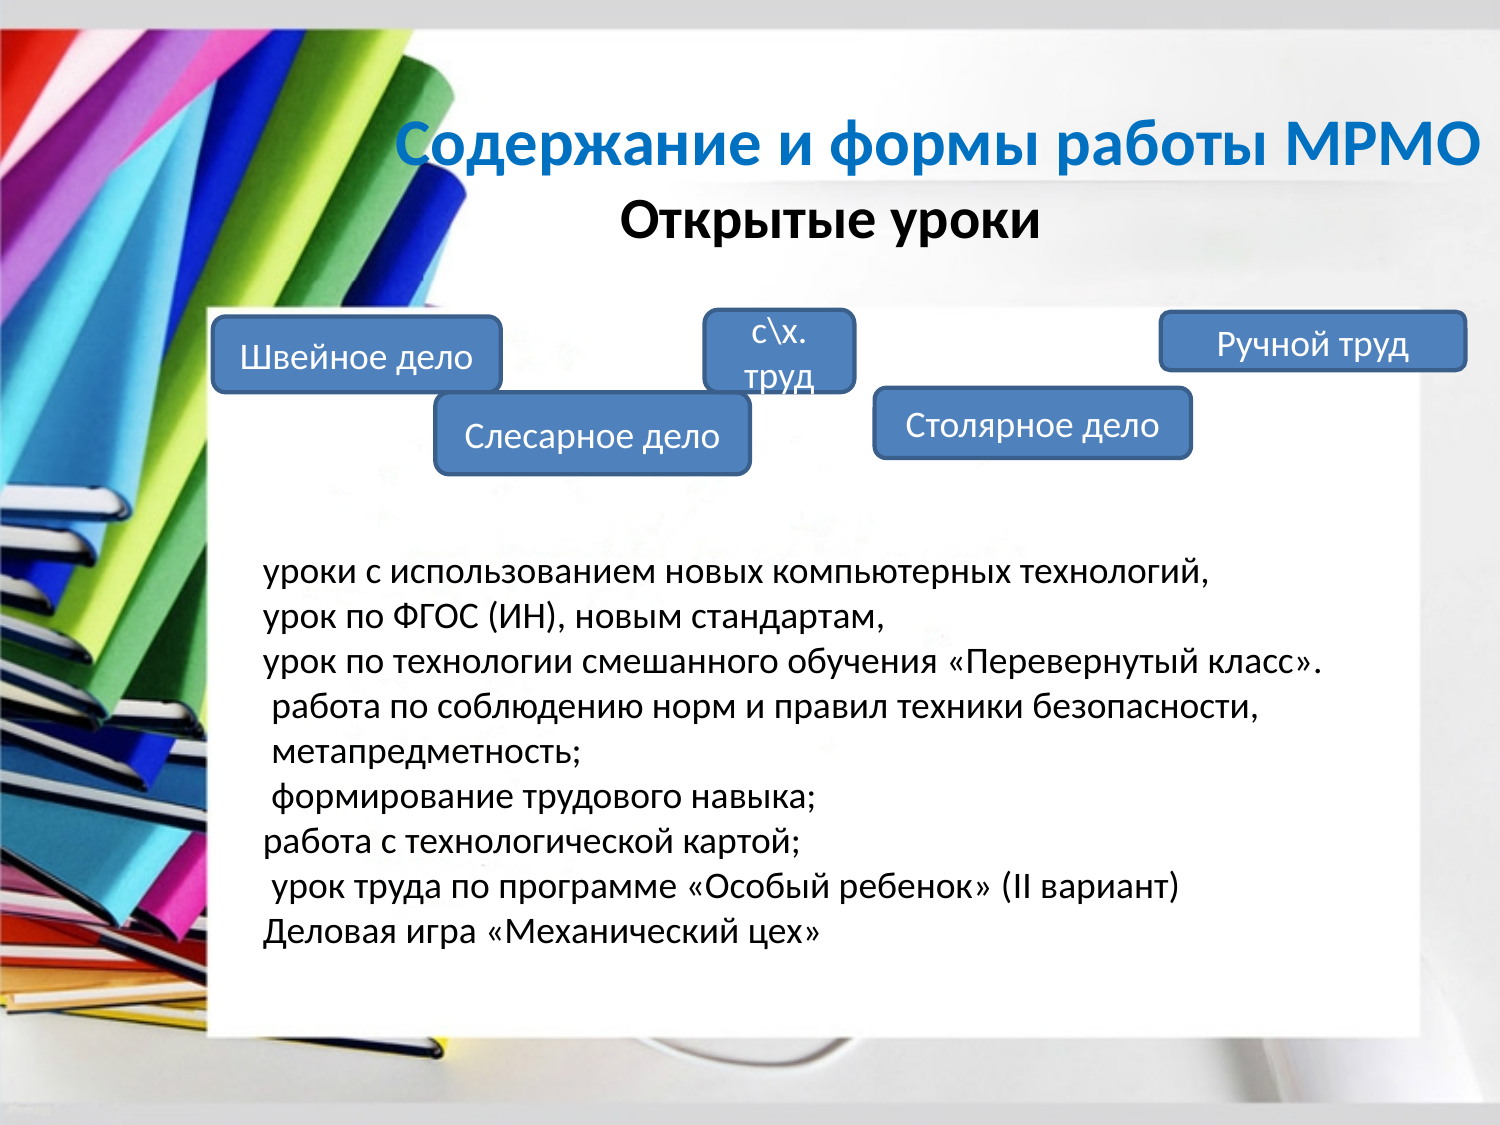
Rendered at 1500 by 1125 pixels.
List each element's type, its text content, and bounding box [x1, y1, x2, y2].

text_box Швейное дело [210, 314, 503, 395]
title Содержание и формы работы МРМО [371, 45, 1500, 233]
text_box с\х. труд [702, 307, 857, 395]
text_box Столярное дело [872, 385, 1194, 461]
text_box Ручной труд [1158, 309, 1468, 373]
text_box Слесарное дело [433, 390, 753, 477]
text_box уроки с использованием новых компьютерных технологий, урок по ФГОС (ИН), новым стандартам, урок по технологии смешанного обучения «Перевернутый класс». работа по соблюдению норм и правил техники безопасности, метапредметность; формирование трудового навыка; работа с технологической картой; урок труда по программе «Особый ребенок» (II вариант) Деловая игра «Механический цех» [248, 538, 1339, 959]
list Открытые уроки [75, 172, 1425, 1005]
picture [0, 0, 1500, 1125]
